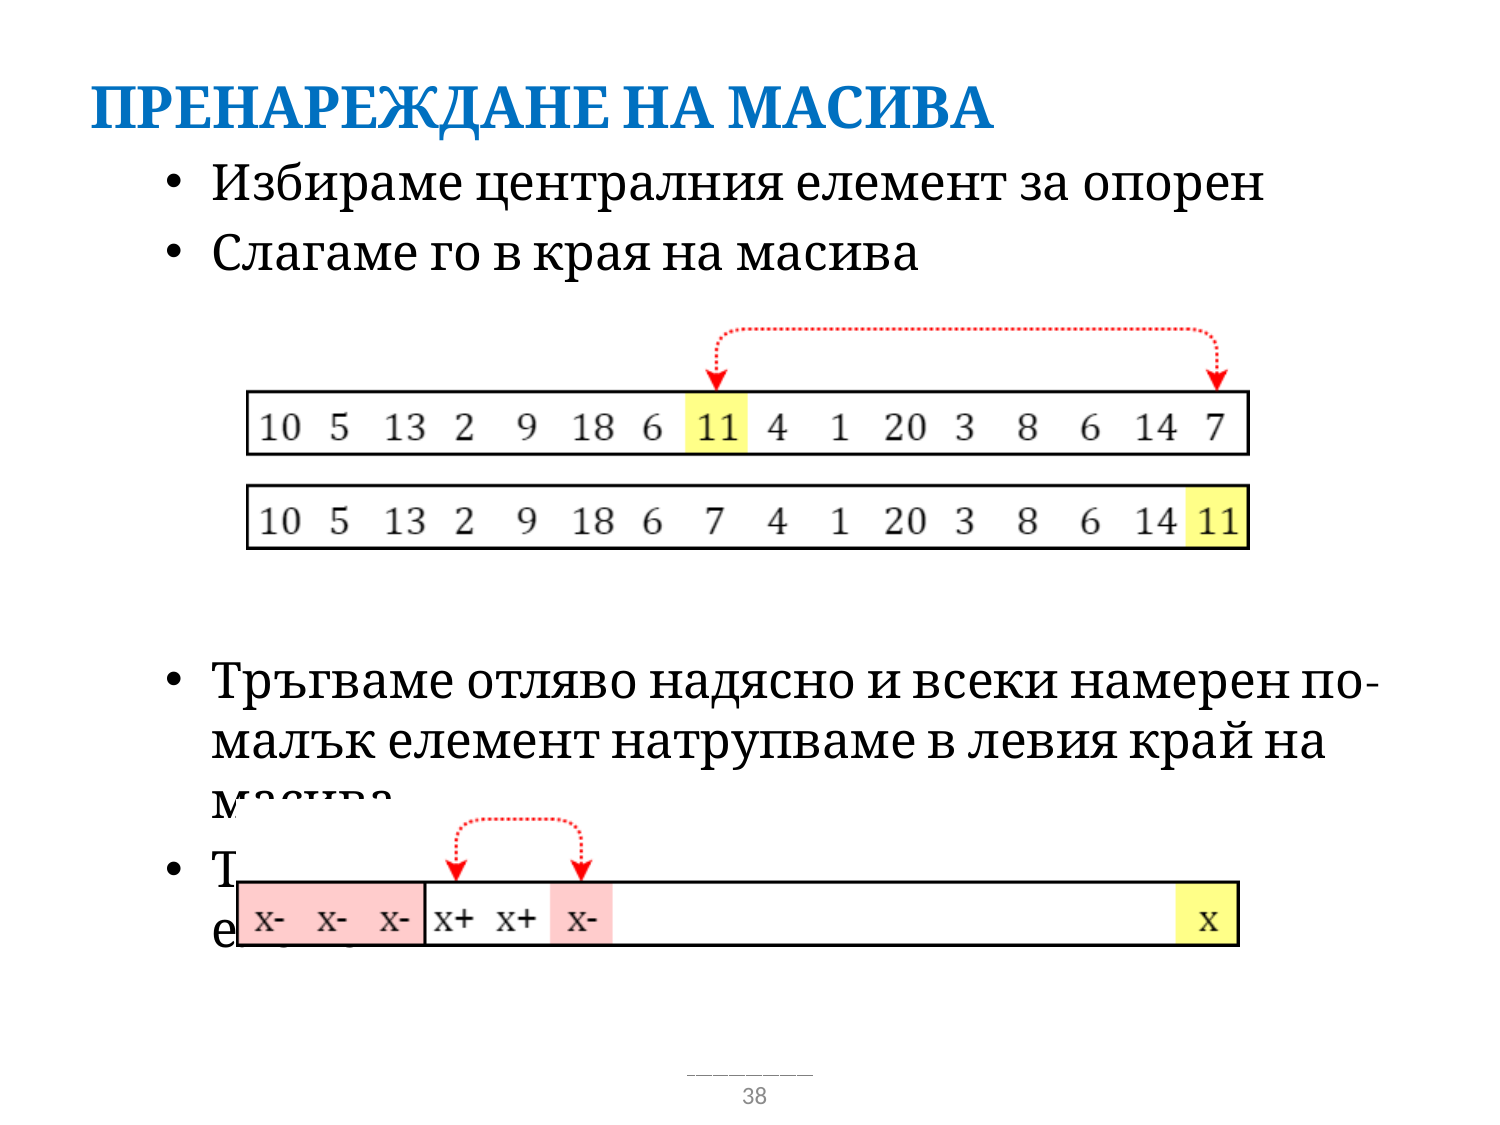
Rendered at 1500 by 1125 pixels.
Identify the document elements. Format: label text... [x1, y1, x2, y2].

list Пренареждане на масива Избираме централния елемент за опорен Слагаме го в края на масива Тръгваме отляво надясно и всеки намерен по-малък елемент натрупваме в левия край на масива Там се оформя подмасива с по-малките елементи [75, 62, 1450, 1063]
picture [236, 799, 1240, 948]
picture [246, 309, 1251, 551]
slide_number 38 [579, 1065, 930, 1125]
